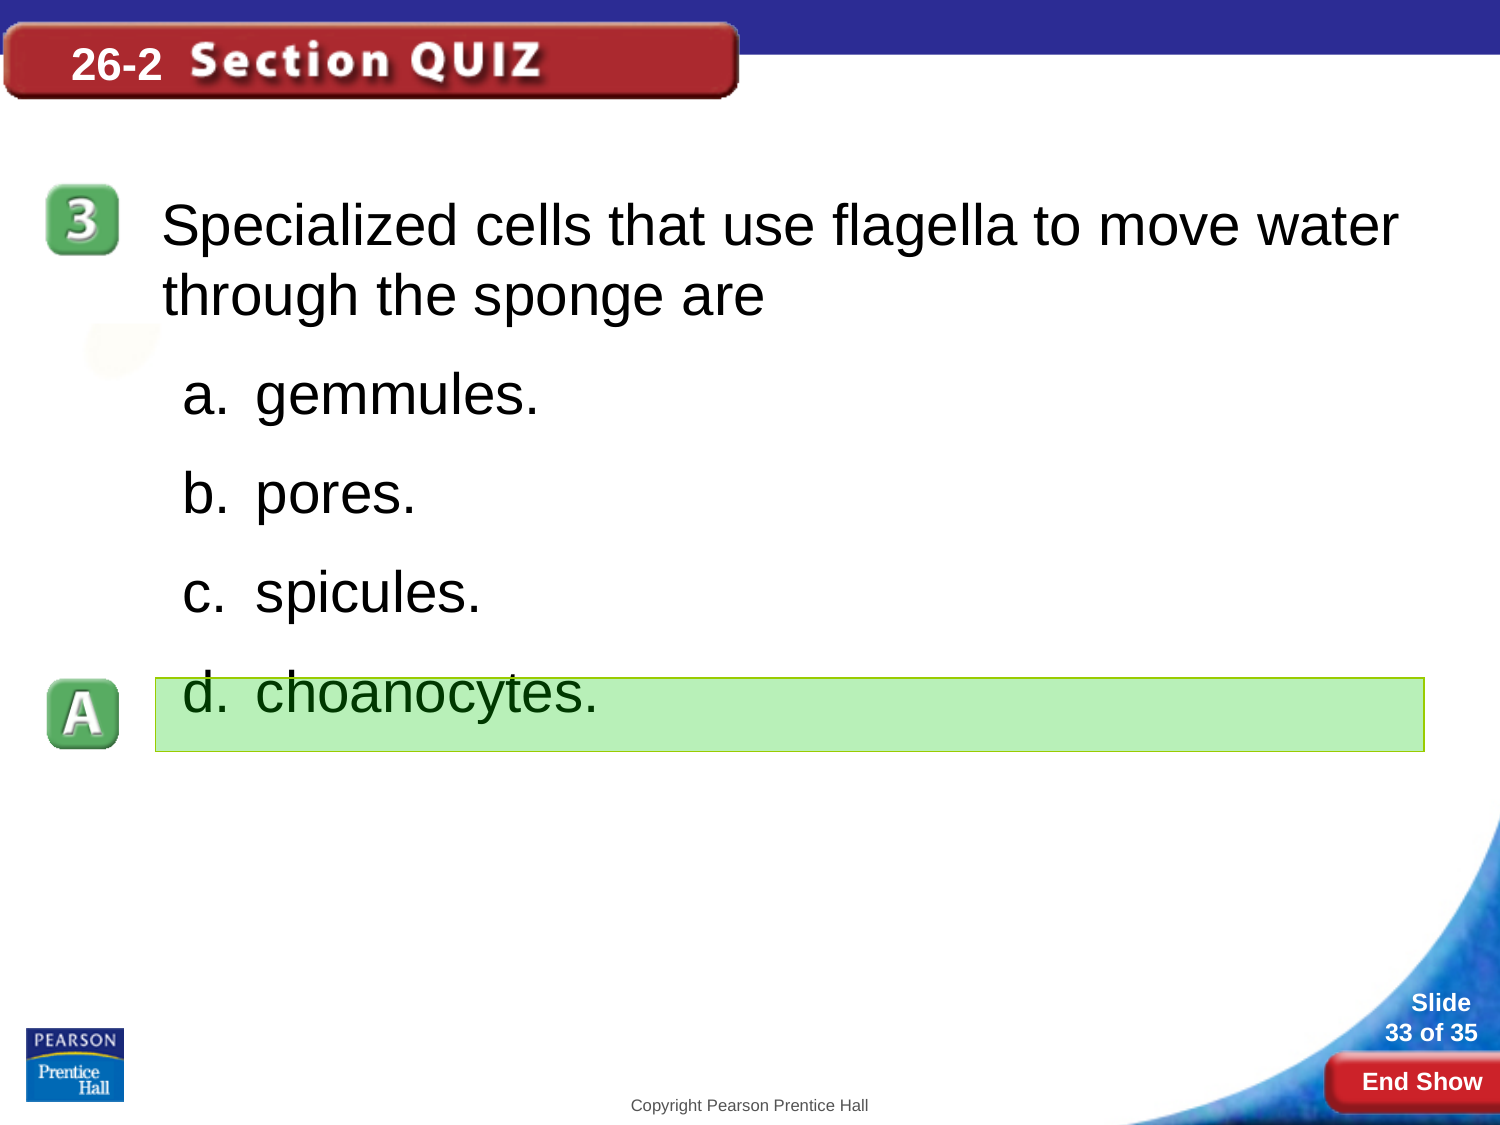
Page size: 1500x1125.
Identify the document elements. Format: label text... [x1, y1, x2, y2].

list Specialized cells that use flagella to move water through the sponge are gemmules. pores. spicules. choanocytes. [44, 179, 1440, 888]
picture [0, 0, 1500, 1125]
text_box [155, 677, 1424, 752]
title 26-2 [2, 26, 179, 98]
picture [38, 178, 136, 264]
footer Copyright Pearson Prentice Hall [512, 1087, 988, 1113]
